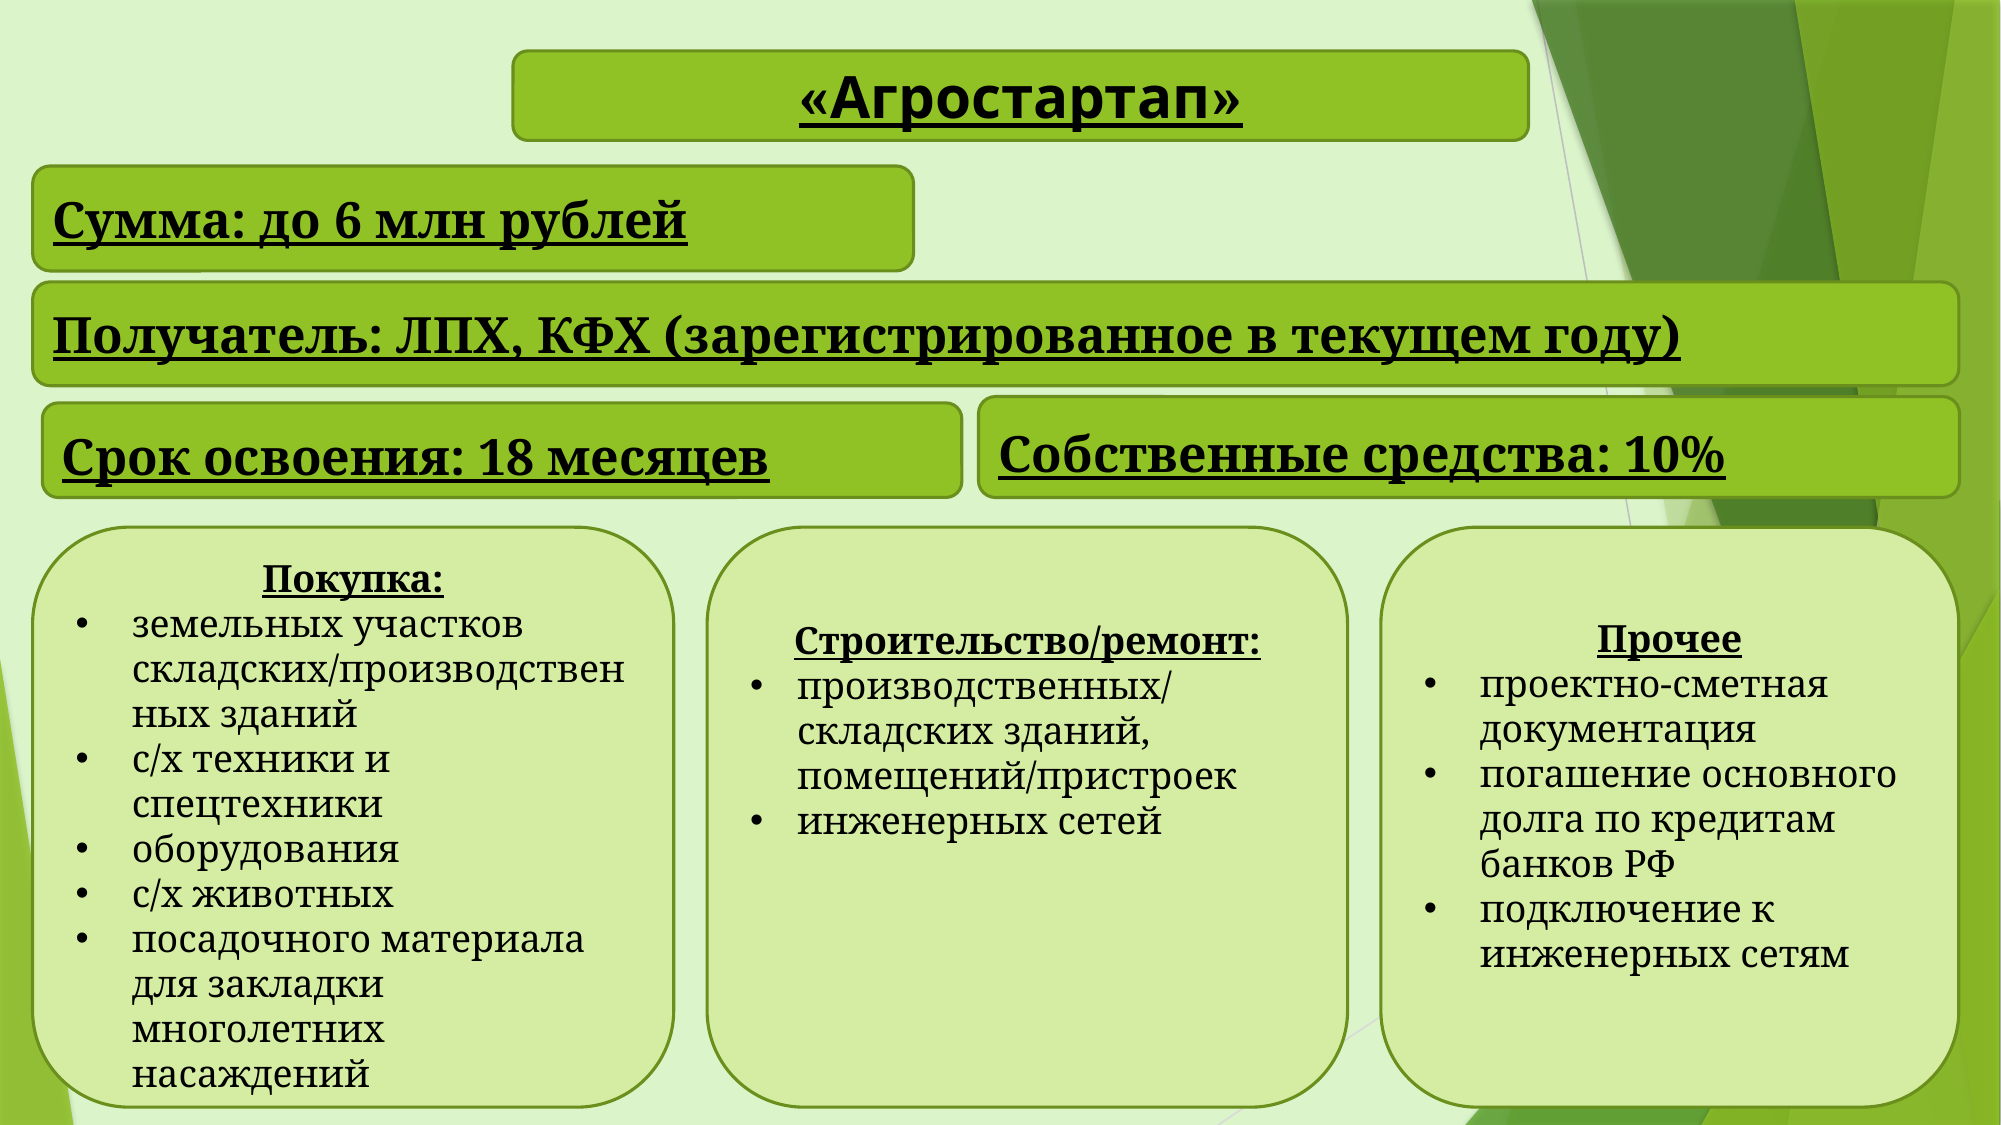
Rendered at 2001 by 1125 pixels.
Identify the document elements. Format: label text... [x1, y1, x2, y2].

text_box Прочее проектно-сметная документация погашение основного долга по кредитам банков РФ подключение к инженерных сетям [1379, 525, 1961, 1109]
text_box Строительство/ремонт: производственных/складских зданий, помещений/пристроек инженерных сетей [705, 525, 1350, 1109]
text_box Получатель: ЛПХ, КФХ (зарегистрированное в текущем году) [31, 280, 1961, 388]
text_box Покупка: земельных участков складских/производственных зданий с/х техники и спецтехники оборудования с/х животных посадочного материала для закладки многолетних насаждений [30, 525, 676, 1109]
text_box «Агростартап» [511, 49, 1531, 142]
text_box Собственные средства: 10% [976, 394, 1962, 500]
text_box Срок освоения: 18 месяцев [40, 401, 964, 500]
text_box Сумма: до 6 млн рублей [31, 164, 916, 273]
